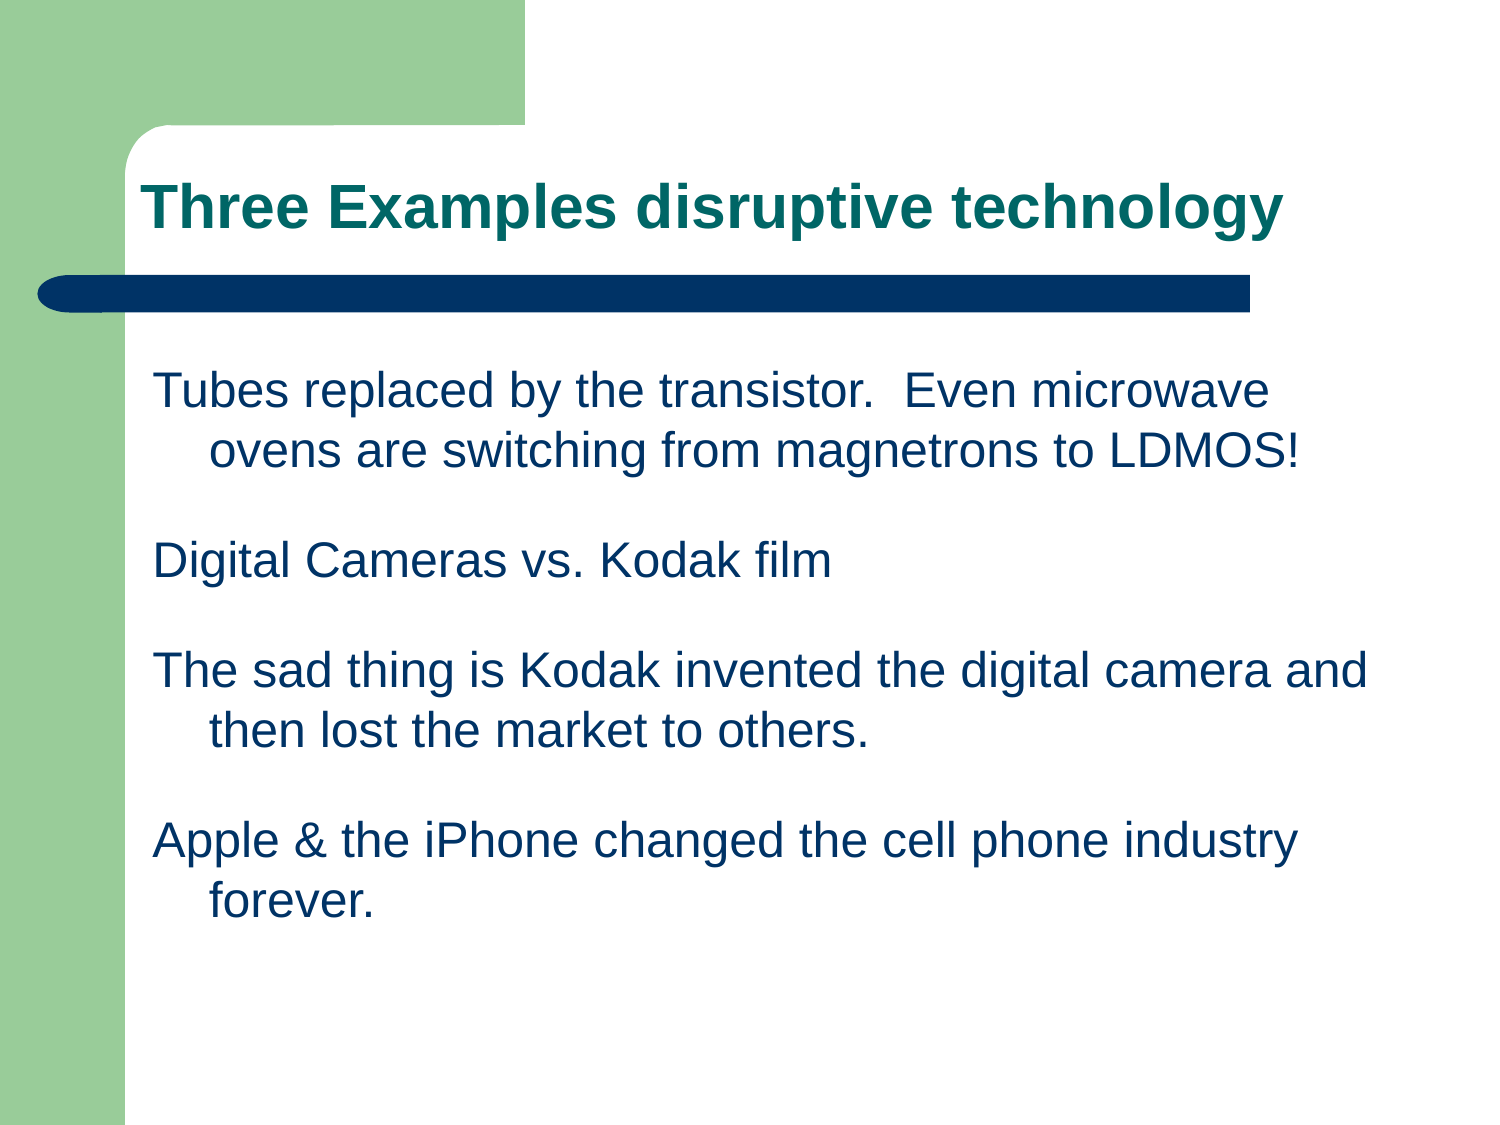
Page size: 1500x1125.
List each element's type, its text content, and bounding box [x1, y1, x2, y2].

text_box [37, 274, 1251, 313]
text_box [0, 0, 526, 1125]
title Three Examples disruptive technology [529, 87, 1351, 251]
list Tubes replaced by the transistor. Even microwave ovens are switching from magnetrons to LDMOS! Digital Cameras vs. Kodak film The sad thing is Kodak invented the digital camera and then lost the market to others. Apple & the iPhone changed the cell phone industry forever. [529, 349, 1400, 1051]
